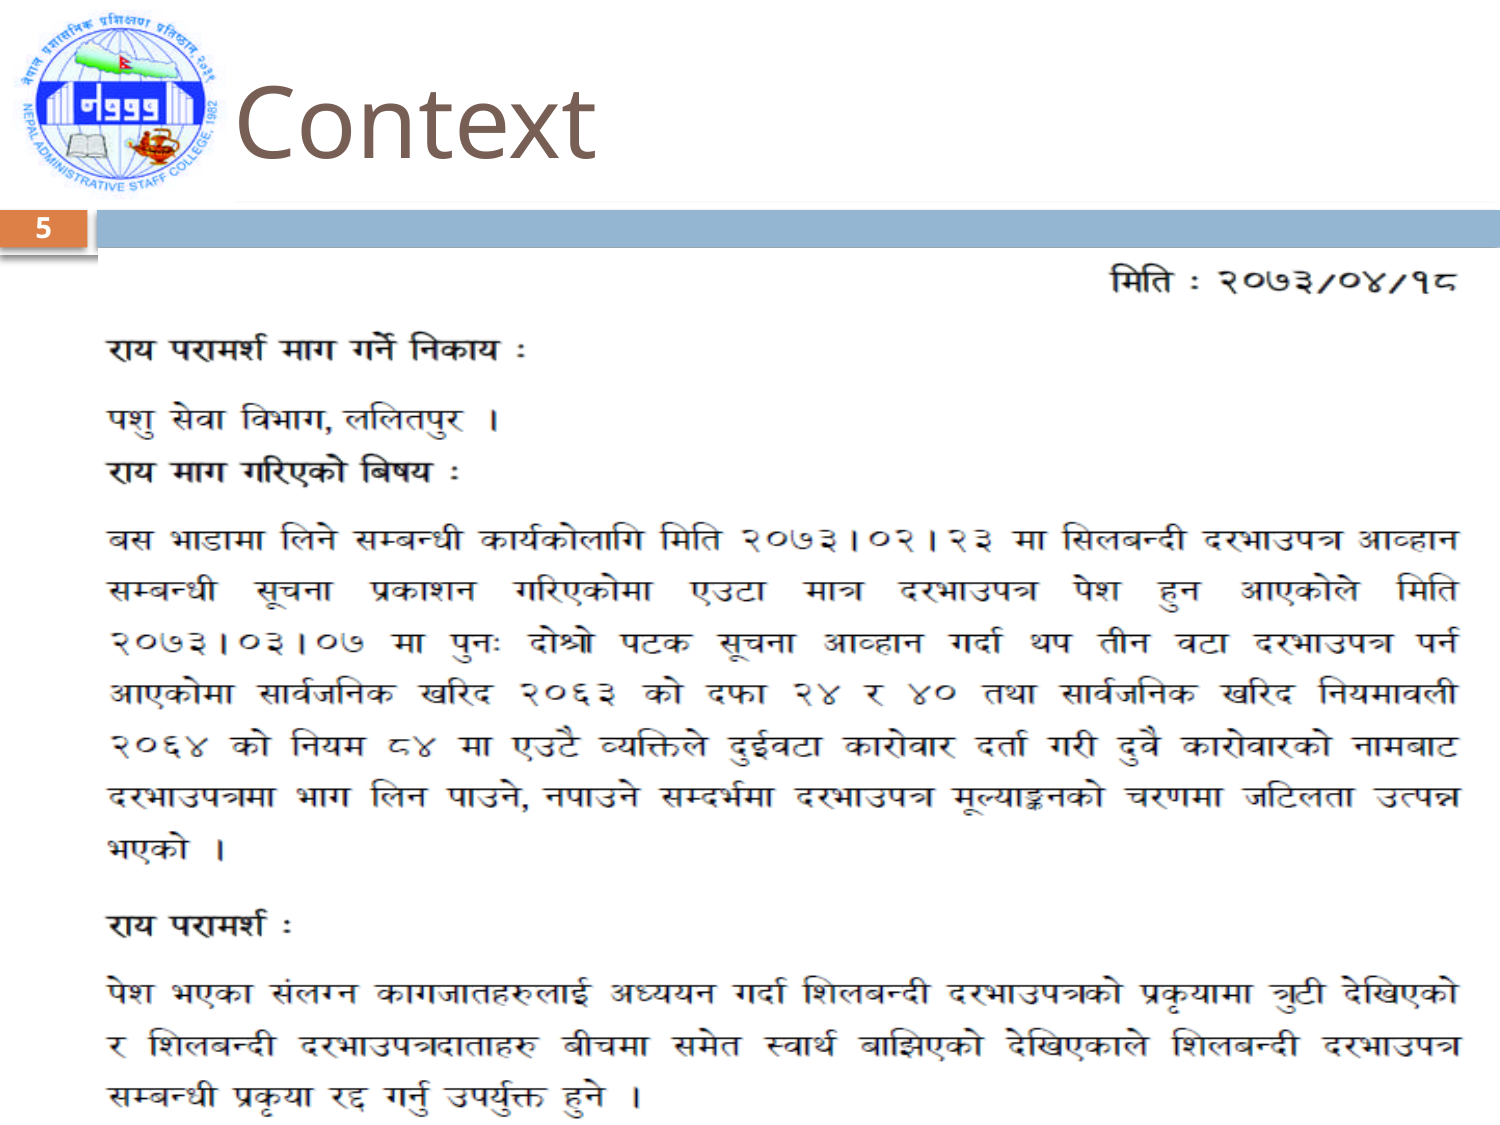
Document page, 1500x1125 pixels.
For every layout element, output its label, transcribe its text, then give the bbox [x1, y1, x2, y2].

picture [98, 248, 1500, 1125]
slide_number 5 [0, 208, 88, 249]
title Context [218, 37, 1471, 200]
picture [1, 0, 236, 208]
